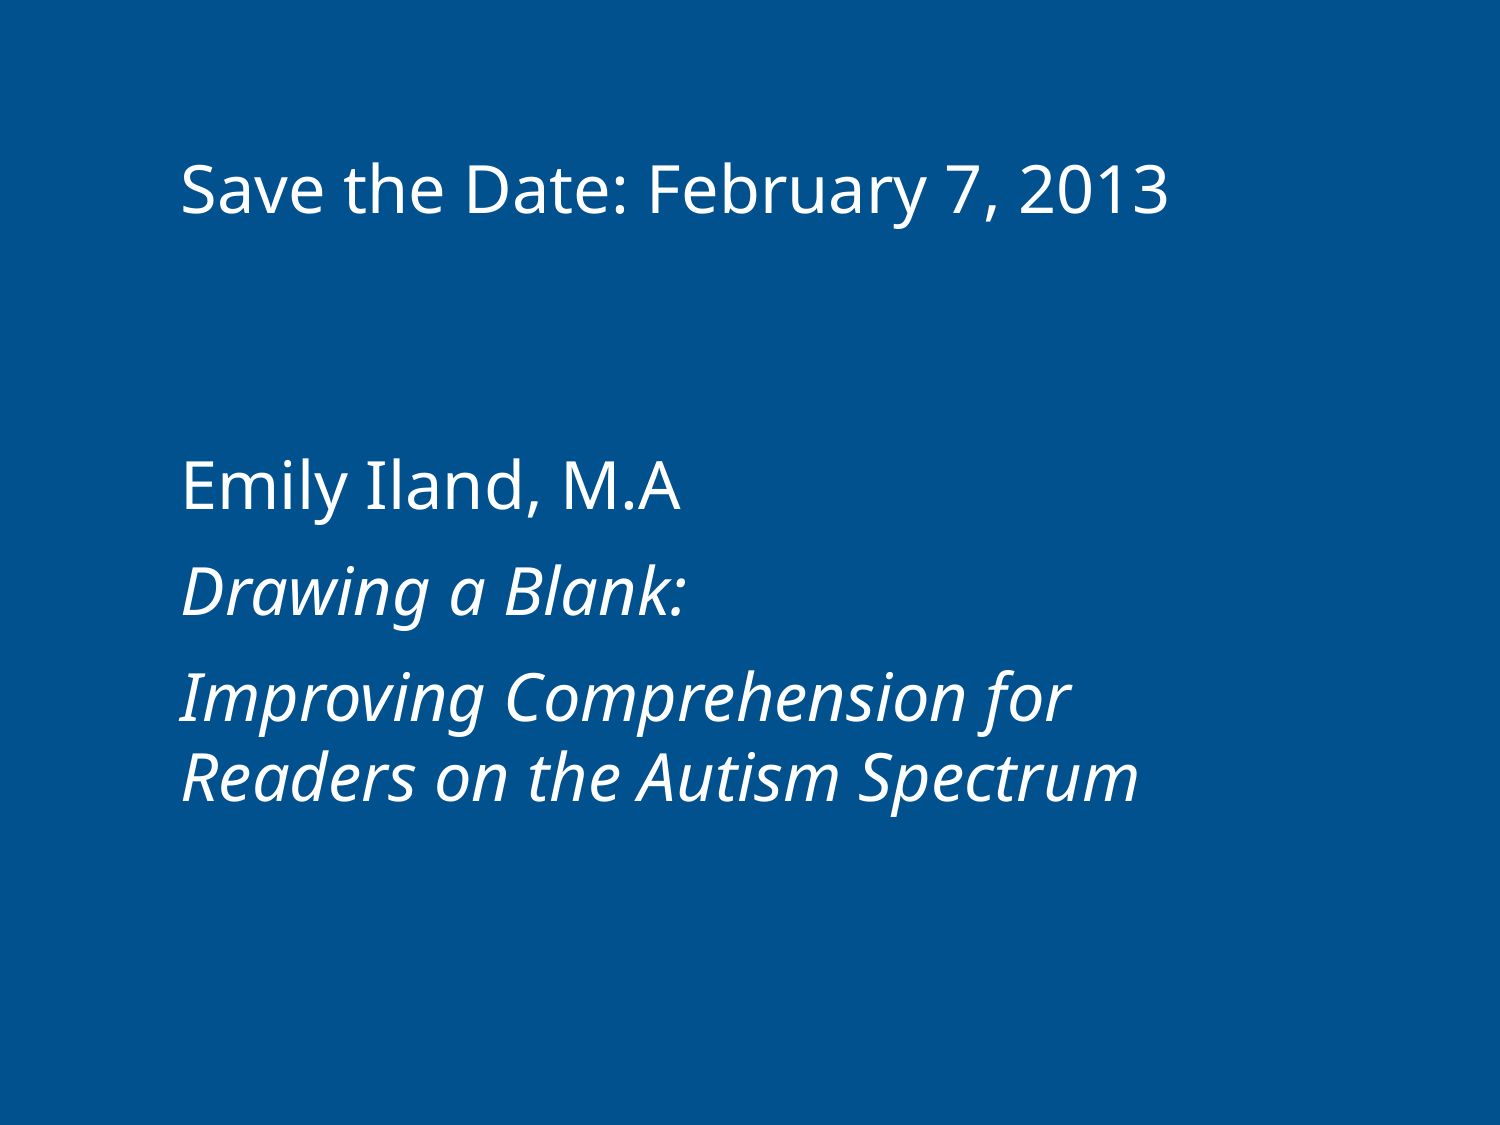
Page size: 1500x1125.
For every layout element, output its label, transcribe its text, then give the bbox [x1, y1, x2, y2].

list Emily Iland, M.A Drawing a Blank: Improving Comprehension for Readers on the Autism Spectrum [165, 296, 1335, 962]
title Save the Date: February 7, 2013 [165, 110, 1335, 263]
